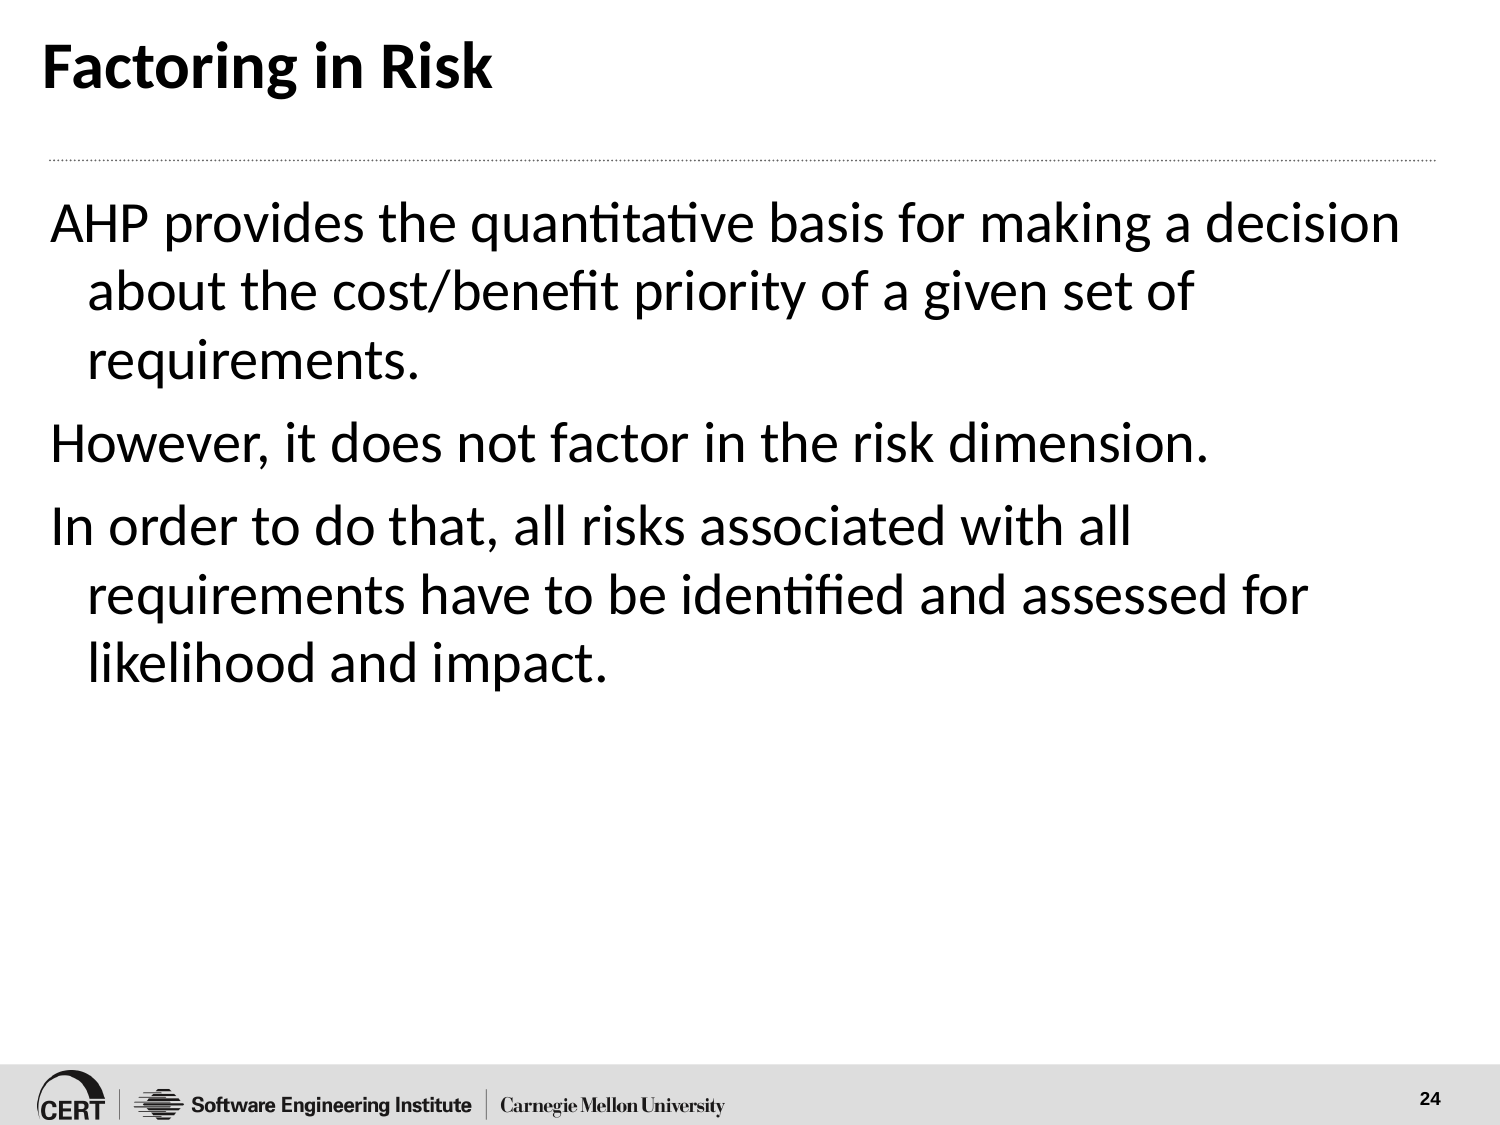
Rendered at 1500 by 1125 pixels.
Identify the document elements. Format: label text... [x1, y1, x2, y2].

list AHP provides the quantitative basis for making a decision about the cost/benefit priority of a given set of requirements. However, it does not factor in the risk dimension. In order to do that, all risks associated with all requirements have to be identified and assessed for likelihood and impact. [49, 187, 1438, 1001]
picture [37, 1069, 725, 1122]
title Factoring in Risk [42, 37, 1434, 155]
